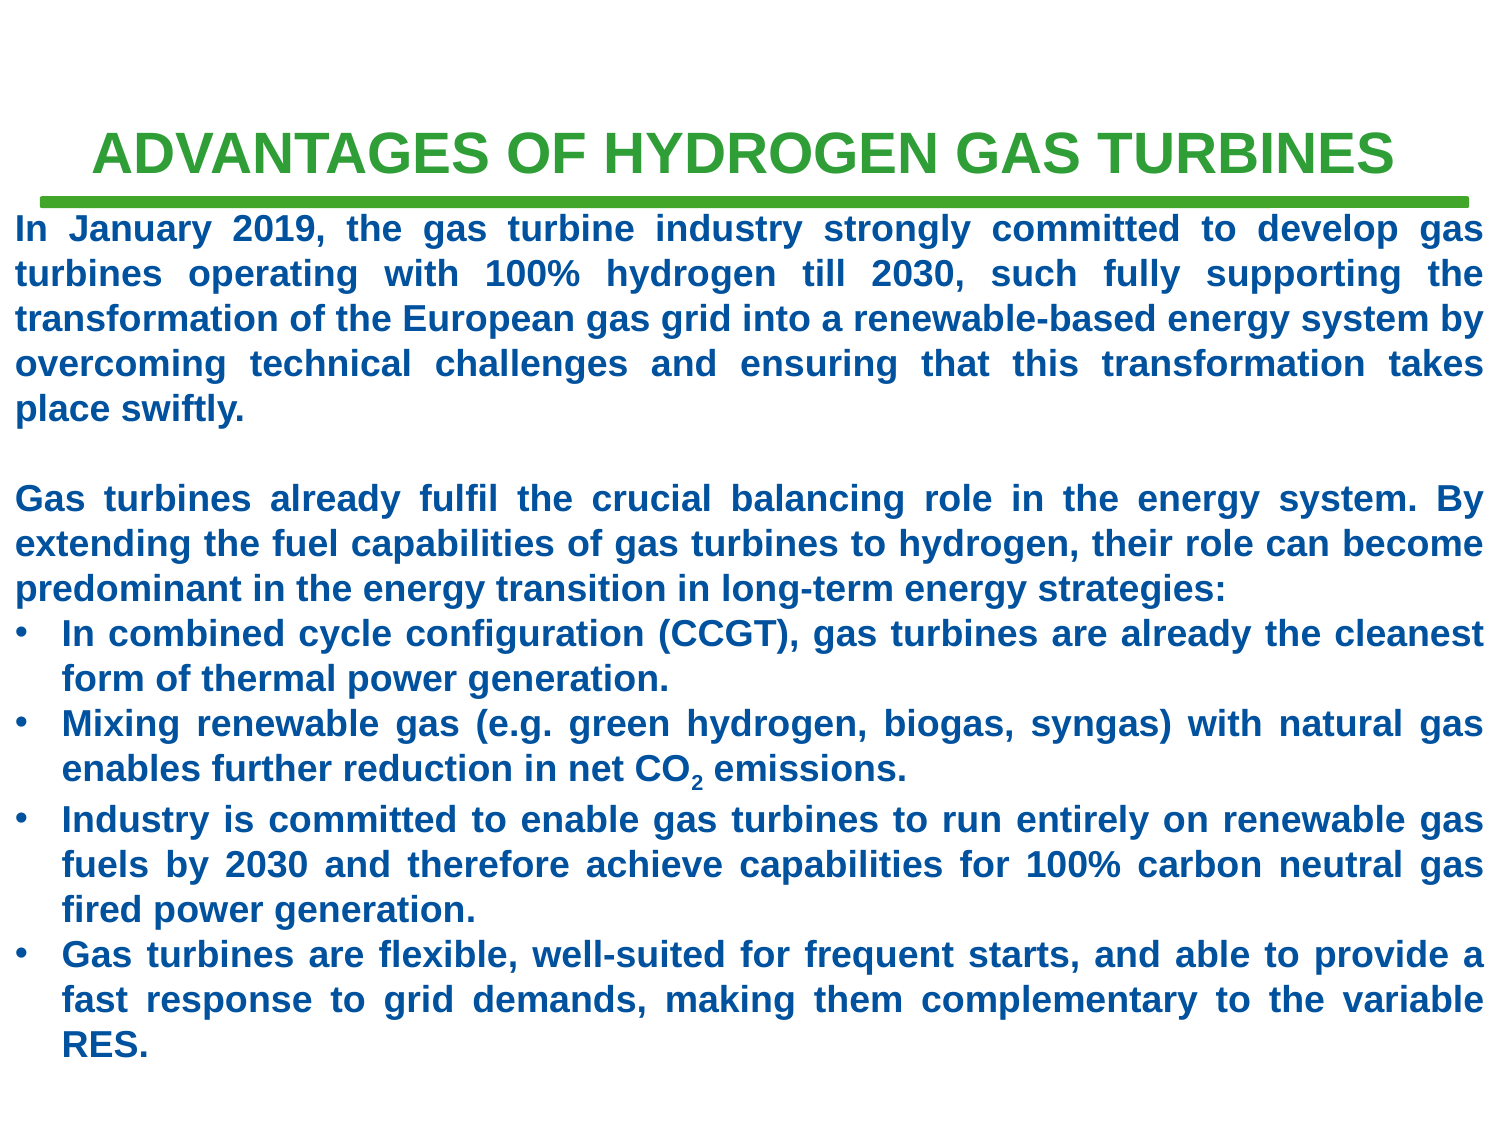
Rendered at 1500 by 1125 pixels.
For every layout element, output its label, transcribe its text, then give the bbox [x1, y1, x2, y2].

title ADVANTAGES OF HYDROGEN GAS TURBINES [76, 101, 1452, 195]
text_box In January 2019, the gas turbine industry strongly committed to develop gas turbines operating with 100% hydrogen till 2030, such fully supporting the transformation of the European gas grid into a renewable-based energy system by overcoming technical challenges and ensuring that this transformation takes place swiftly. Gas turbines already fulfil the crucial balancing role in the energy system. By extending the fuel capabilities of gas turbines to hydrogen, their role can become predominant in the energy transition in long-term energy strategies: In combined cycle configuration (CCGT), gas turbines are already the cleanest form of thermal power generation. Mixing renewable gas (e.g. green hydrogen, biogas, syngas) with natural gas enables further reduction in net CO2 emissions. Industry is committed to enable gas turbines to run entirely on renewable gas fuels by 2030 and therefore achieve capabilities for 100% carbon neutral gas fired power generation. Gas turbines are flexible, well-suited for frequent starts, and able to provide a fast response to grid demands, making them complementary to the variable RES. [0, 196, 1500, 1125]
